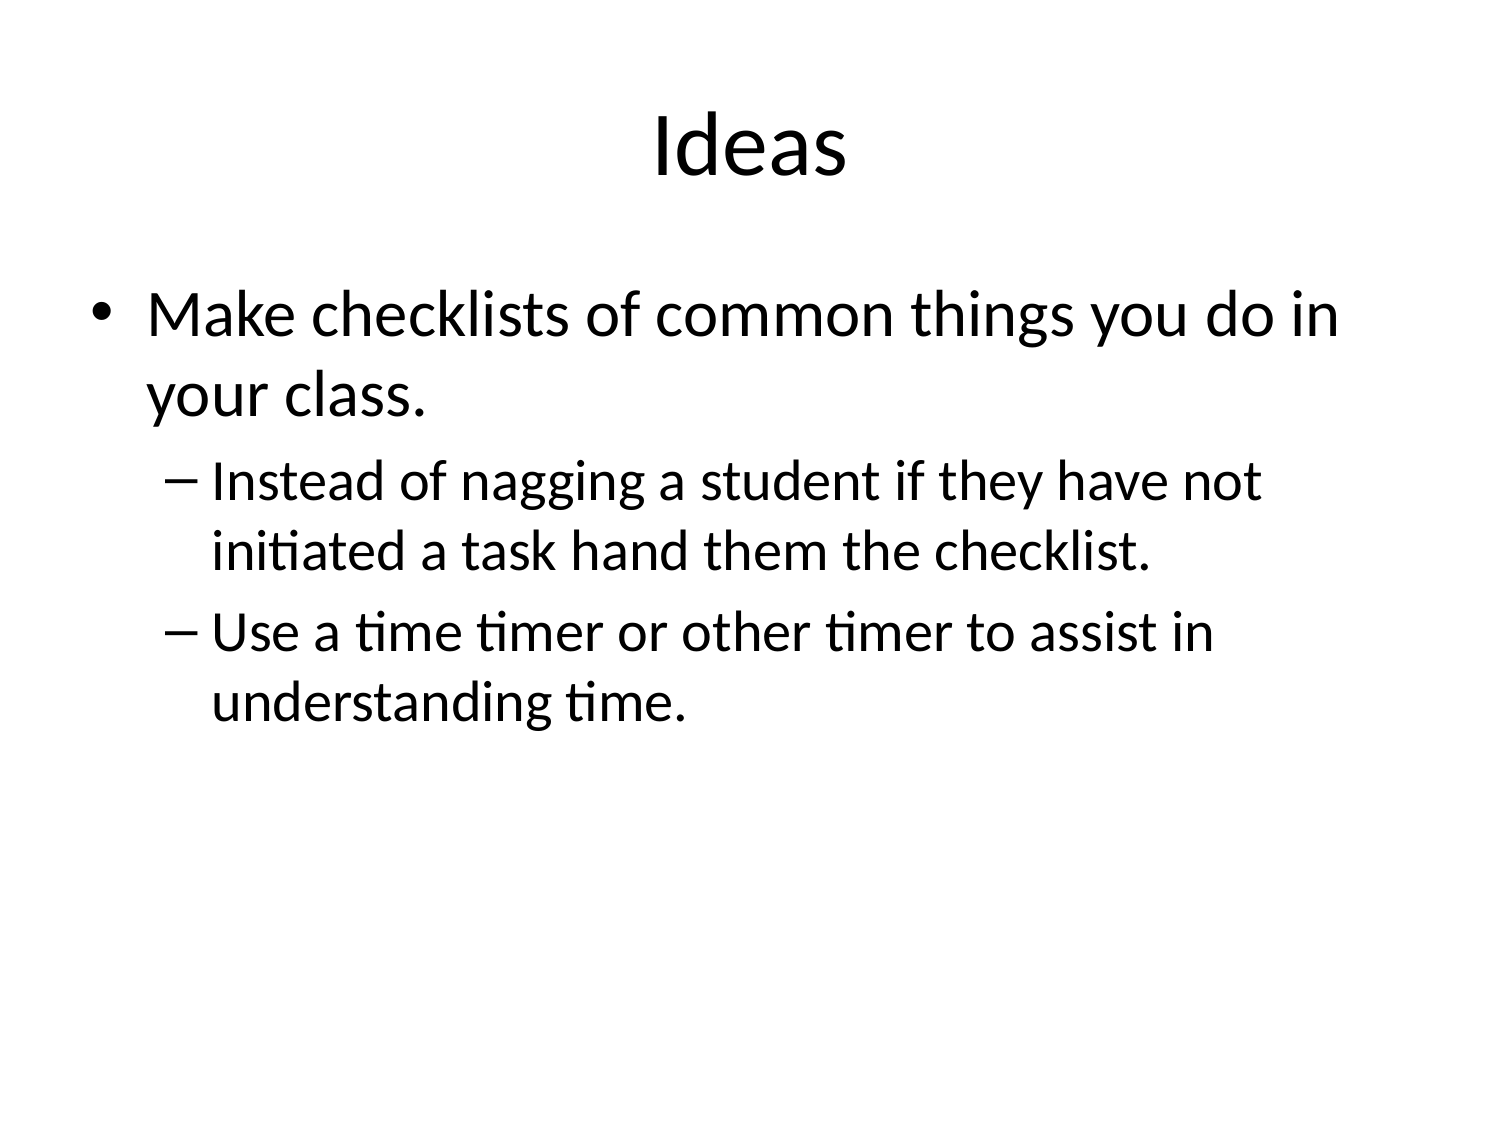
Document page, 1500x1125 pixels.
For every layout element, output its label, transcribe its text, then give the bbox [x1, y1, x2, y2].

title Ideas [75, 45, 1425, 233]
list Make checklists of common things you do in your class. Instead of nagging a student if they have not initiated a task hand them the checklist. Use a time timer or other timer to assist in understanding time. [75, 262, 1425, 1005]
